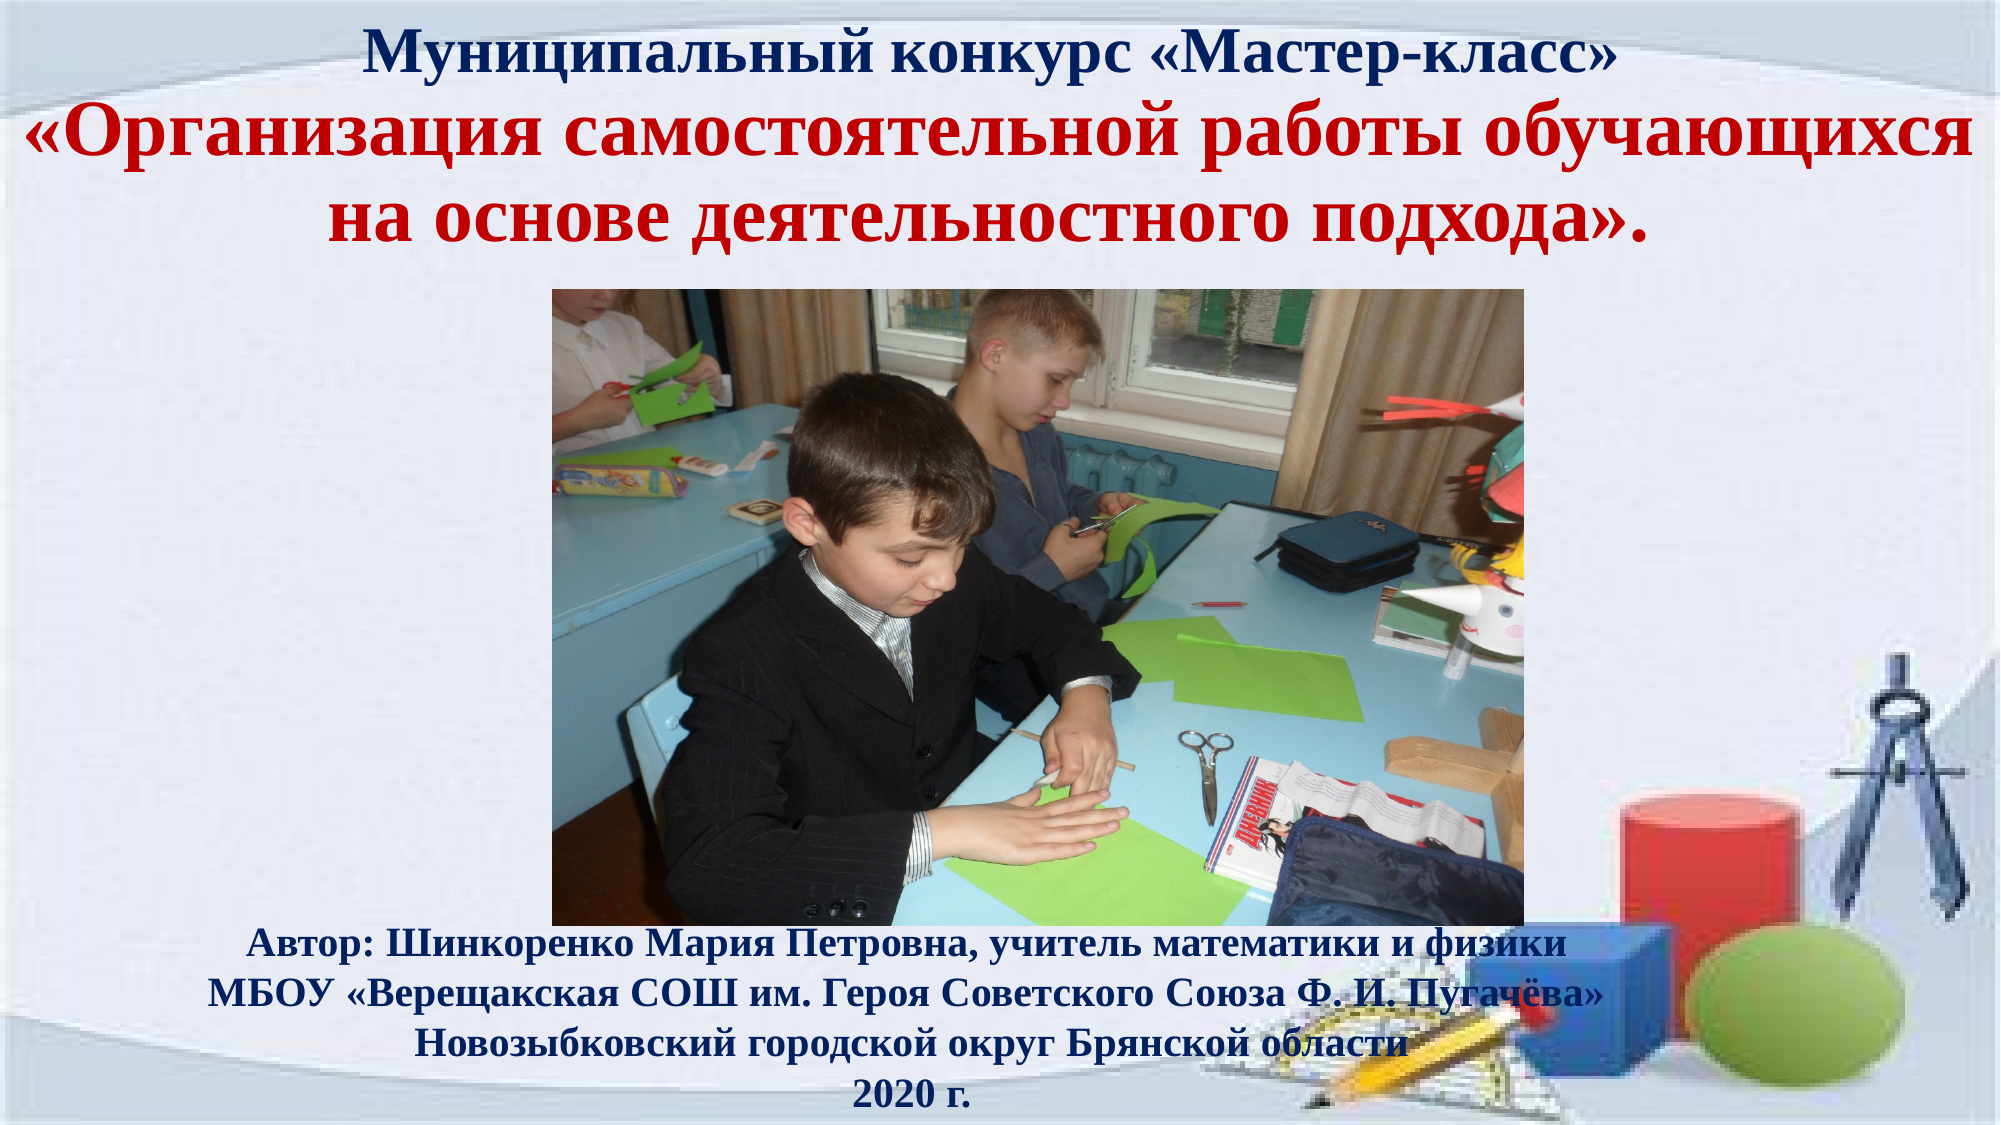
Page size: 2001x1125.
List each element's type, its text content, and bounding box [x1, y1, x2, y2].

title Муниципальный конкурс «Мастер-класс» «Организация самостоятельной работы обучающихся на основе деятельностного подхода». [0, 0, 2000, 397]
picture [0, 0, 2001, 1125]
text_box Автор: Шинкоренко Мария Петровна, учитель математики и физики МБОУ «Верещакская СОШ им. Героя Советского Союза Ф. И. Пугачёва» Новозыбковский городской округ Брянской области 2020 г. [79, 907, 1745, 1123]
